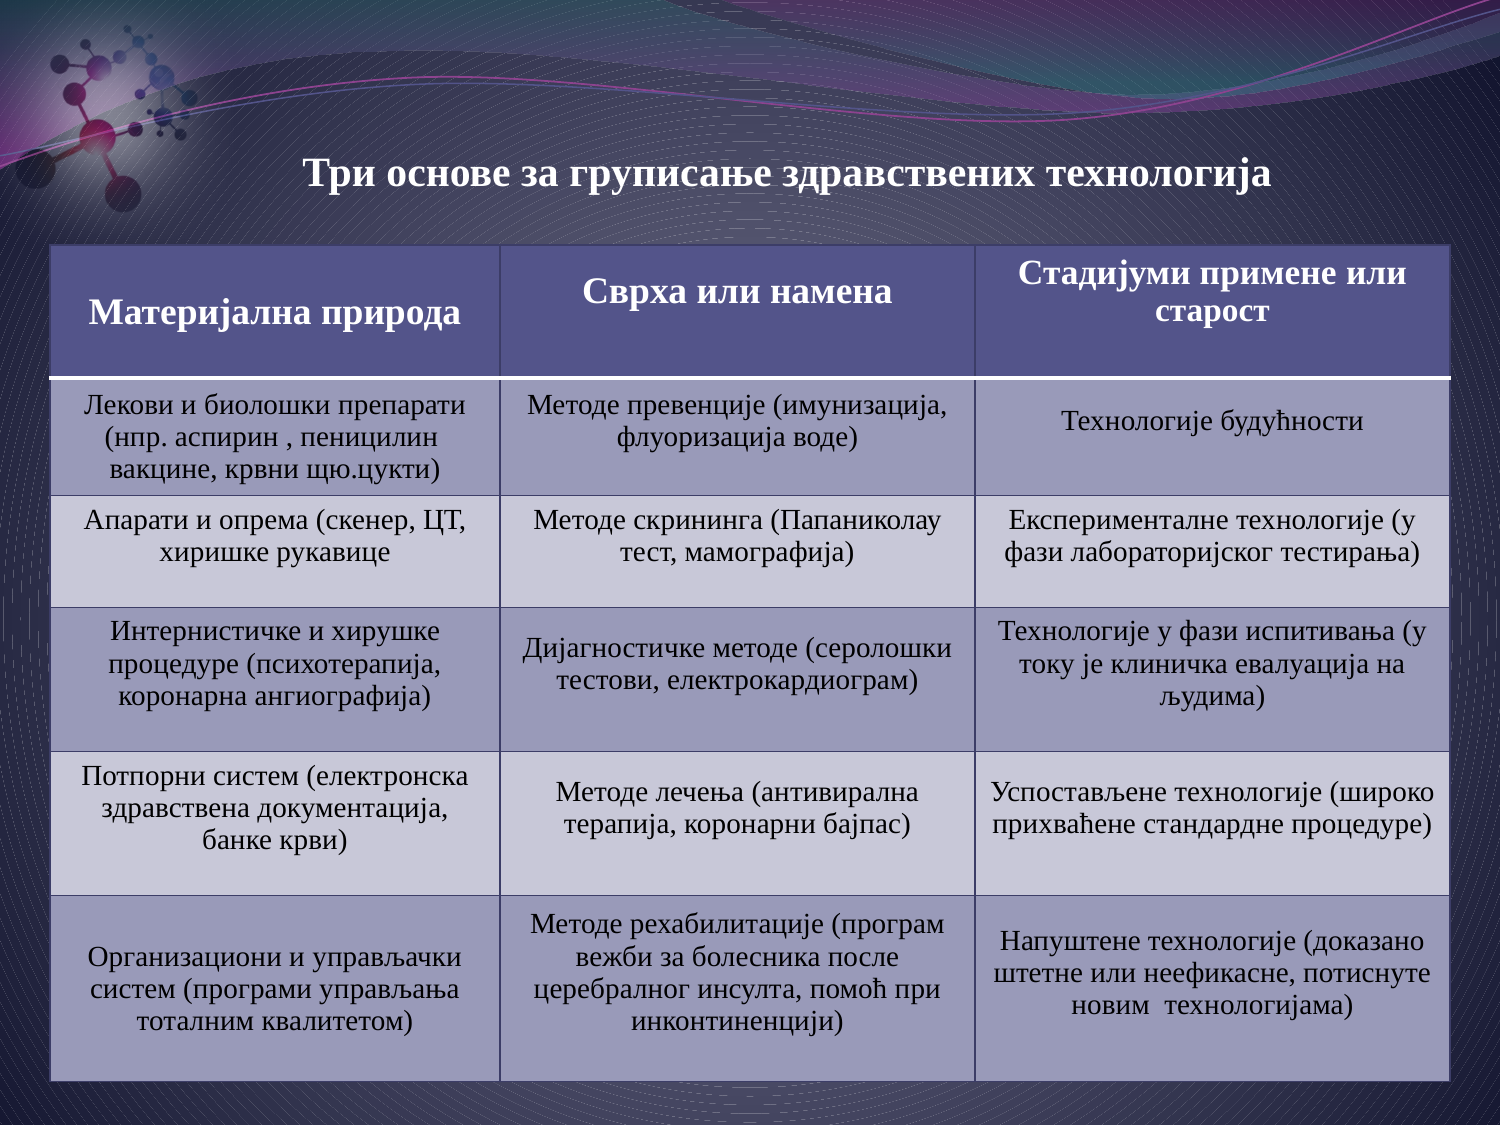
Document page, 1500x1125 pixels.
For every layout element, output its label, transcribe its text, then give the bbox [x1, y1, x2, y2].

table_cell Дијагностичке методе (серолошки тестови, електрокардиограм) [501, 608, 974, 751]
text_box Три основе за груписање здравствених технологија [262, 137, 1313, 203]
table_cell Методе лечења (антивирална терапија, коронарни бајпас) [501, 752, 974, 895]
table_cell Методе превенције (имунизација, флуоризација воде) [501, 380, 974, 495]
table_header Сврха или намена [501, 246, 974, 376]
table_cell Успостављене технологије (широко прихваћене стандардне процедуре) [976, 752, 1449, 895]
table_header Стадијуми примене или старост [976, 246, 1449, 376]
table_cell Технологије у фази испитивања (у току је клиничка евалуација на људима) [976, 608, 1449, 751]
table_cell Лекови и биолошки препарати (нпр. аспирин , пеницилин вакцине, крвни щю.цукти) [51, 380, 499, 495]
table_cell Методе рехабилитације (програм вежби за болесника после церебралног инсулта, помоћ при инконтиненцији) [501, 896, 974, 1081]
table_cell Напуштене технологије (доказано штетне или неефикасне, потиснуте новим технологијама) [976, 896, 1449, 1081]
table_cell Технологије будућности [976, 380, 1449, 495]
table_cell Методе скрининга (Папаниколау тест, мамографија) [501, 496, 974, 607]
table_cell Организациони и управљачки систем (програми управљања тоталним квалитетом) [51, 896, 499, 1081]
table_header Материјална природа [51, 246, 499, 376]
table_cell Интернистичке и хирушке процедуре (психотерапија, коронарна ангиографија) [51, 608, 499, 751]
table_cell Апарати и опрема (скенер, ЦТ, хиришке рукавице [51, 496, 499, 607]
table_cell Експерименталне технологије (у фази лабораторијског тестирања) [976, 496, 1449, 607]
table_cell Потпорни систем (електронска здравствена документација, банке крви) [51, 752, 499, 895]
